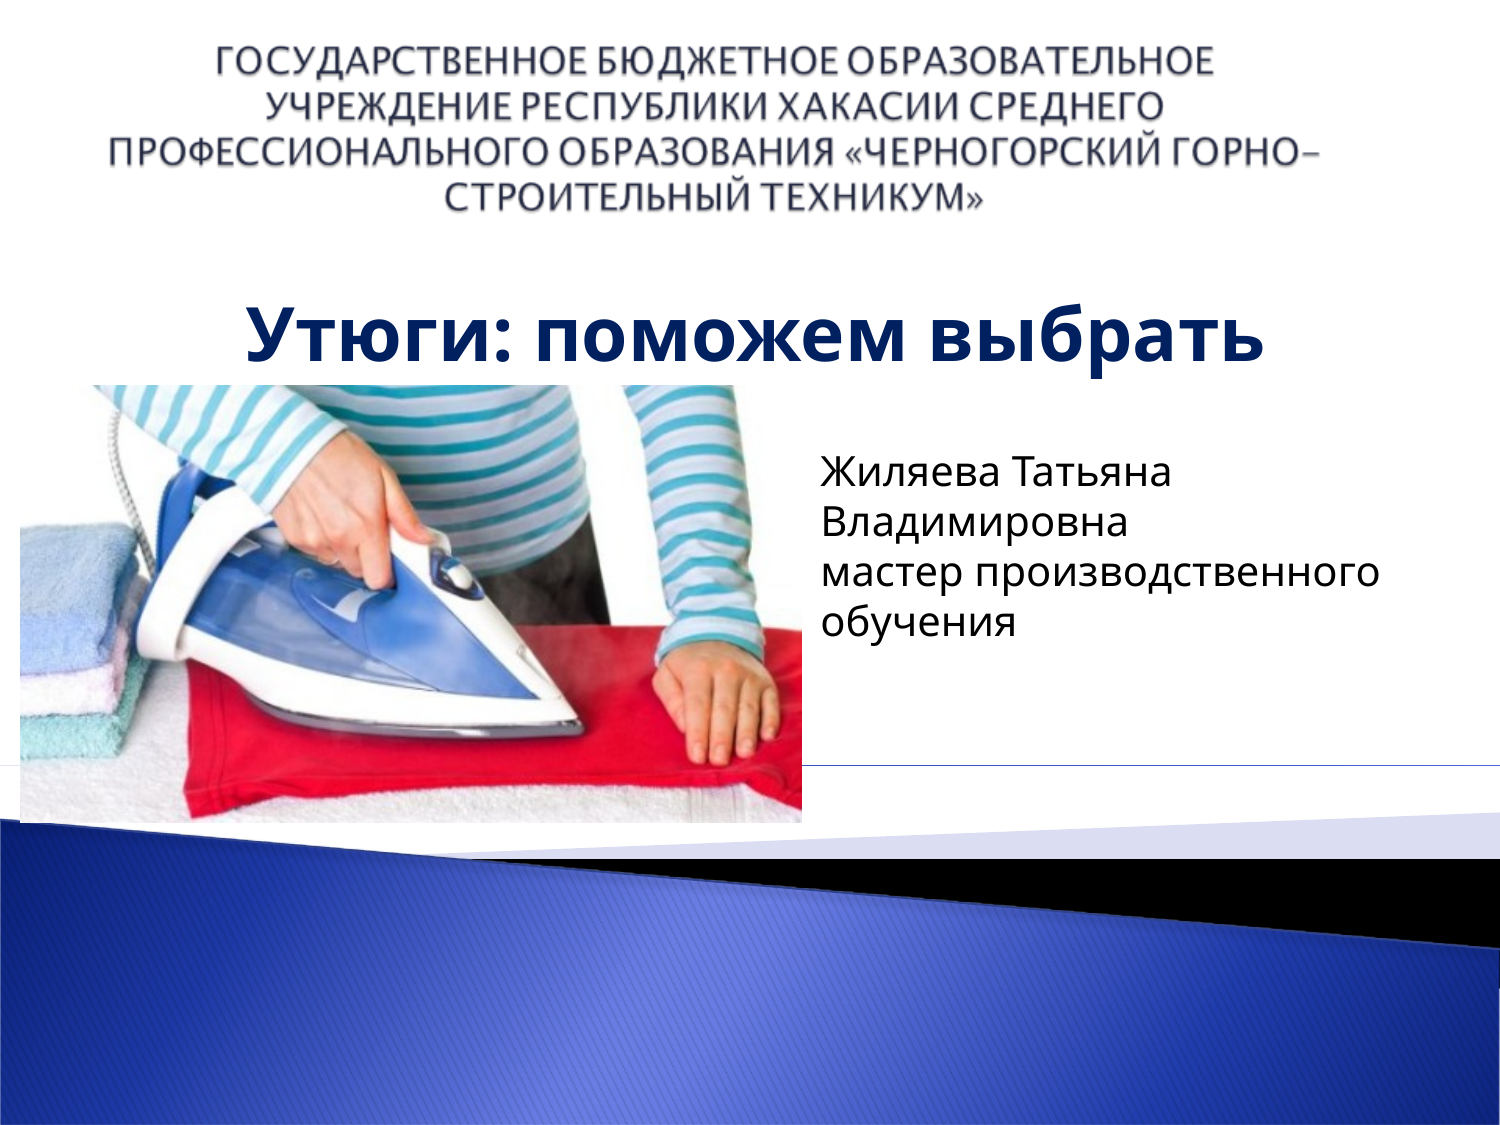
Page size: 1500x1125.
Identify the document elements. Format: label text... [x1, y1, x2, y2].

picture [0, 384, 1500, 1125]
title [75, 28, 1354, 234]
text_box Жиляева Татьяна Владимировна мастер производственного обучения [807, 437, 1500, 653]
text_box Утюги: поможем выбрать [53, 278, 1459, 384]
